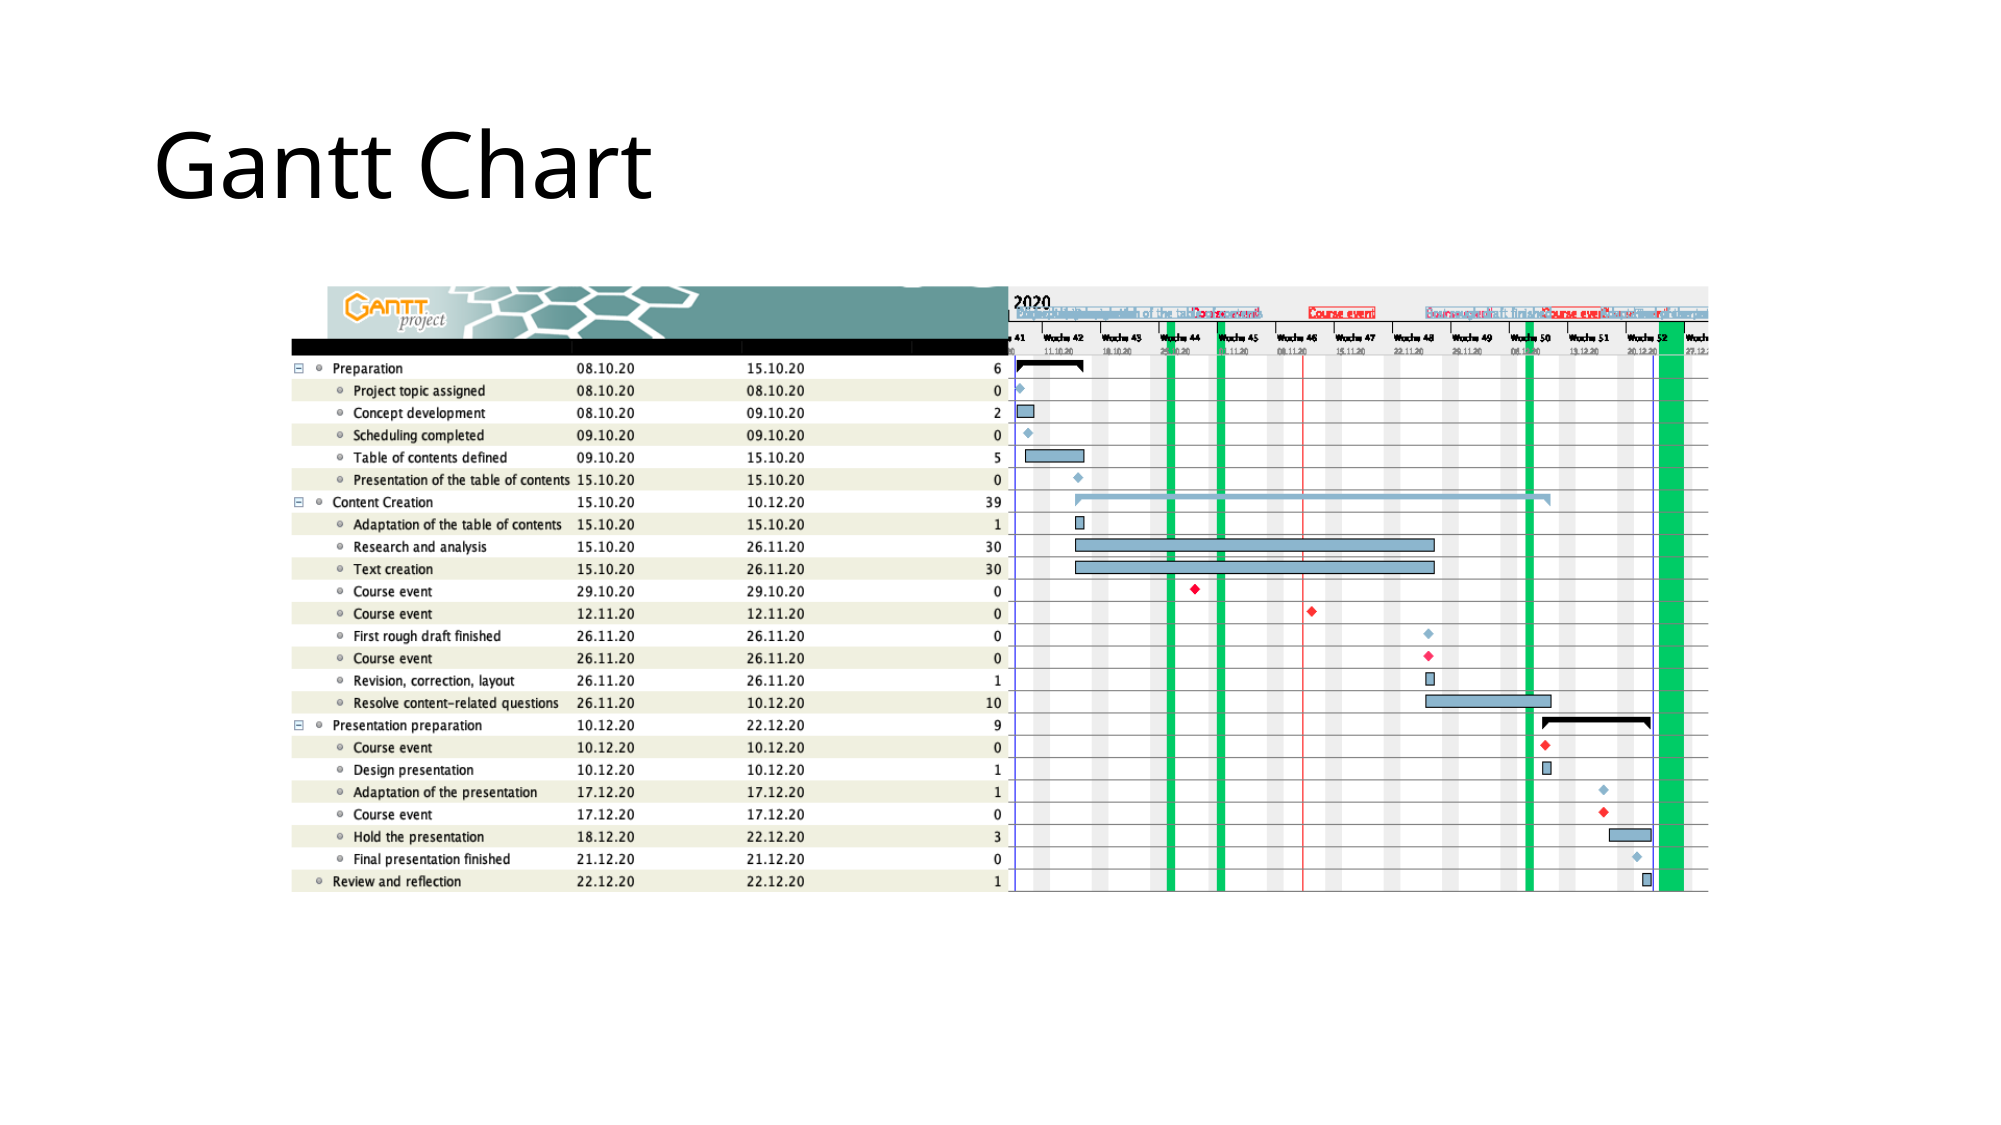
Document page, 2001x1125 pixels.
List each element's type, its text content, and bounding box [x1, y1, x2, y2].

picture [291, 277, 1709, 892]
title Gantt Chart [137, 59, 1863, 278]
